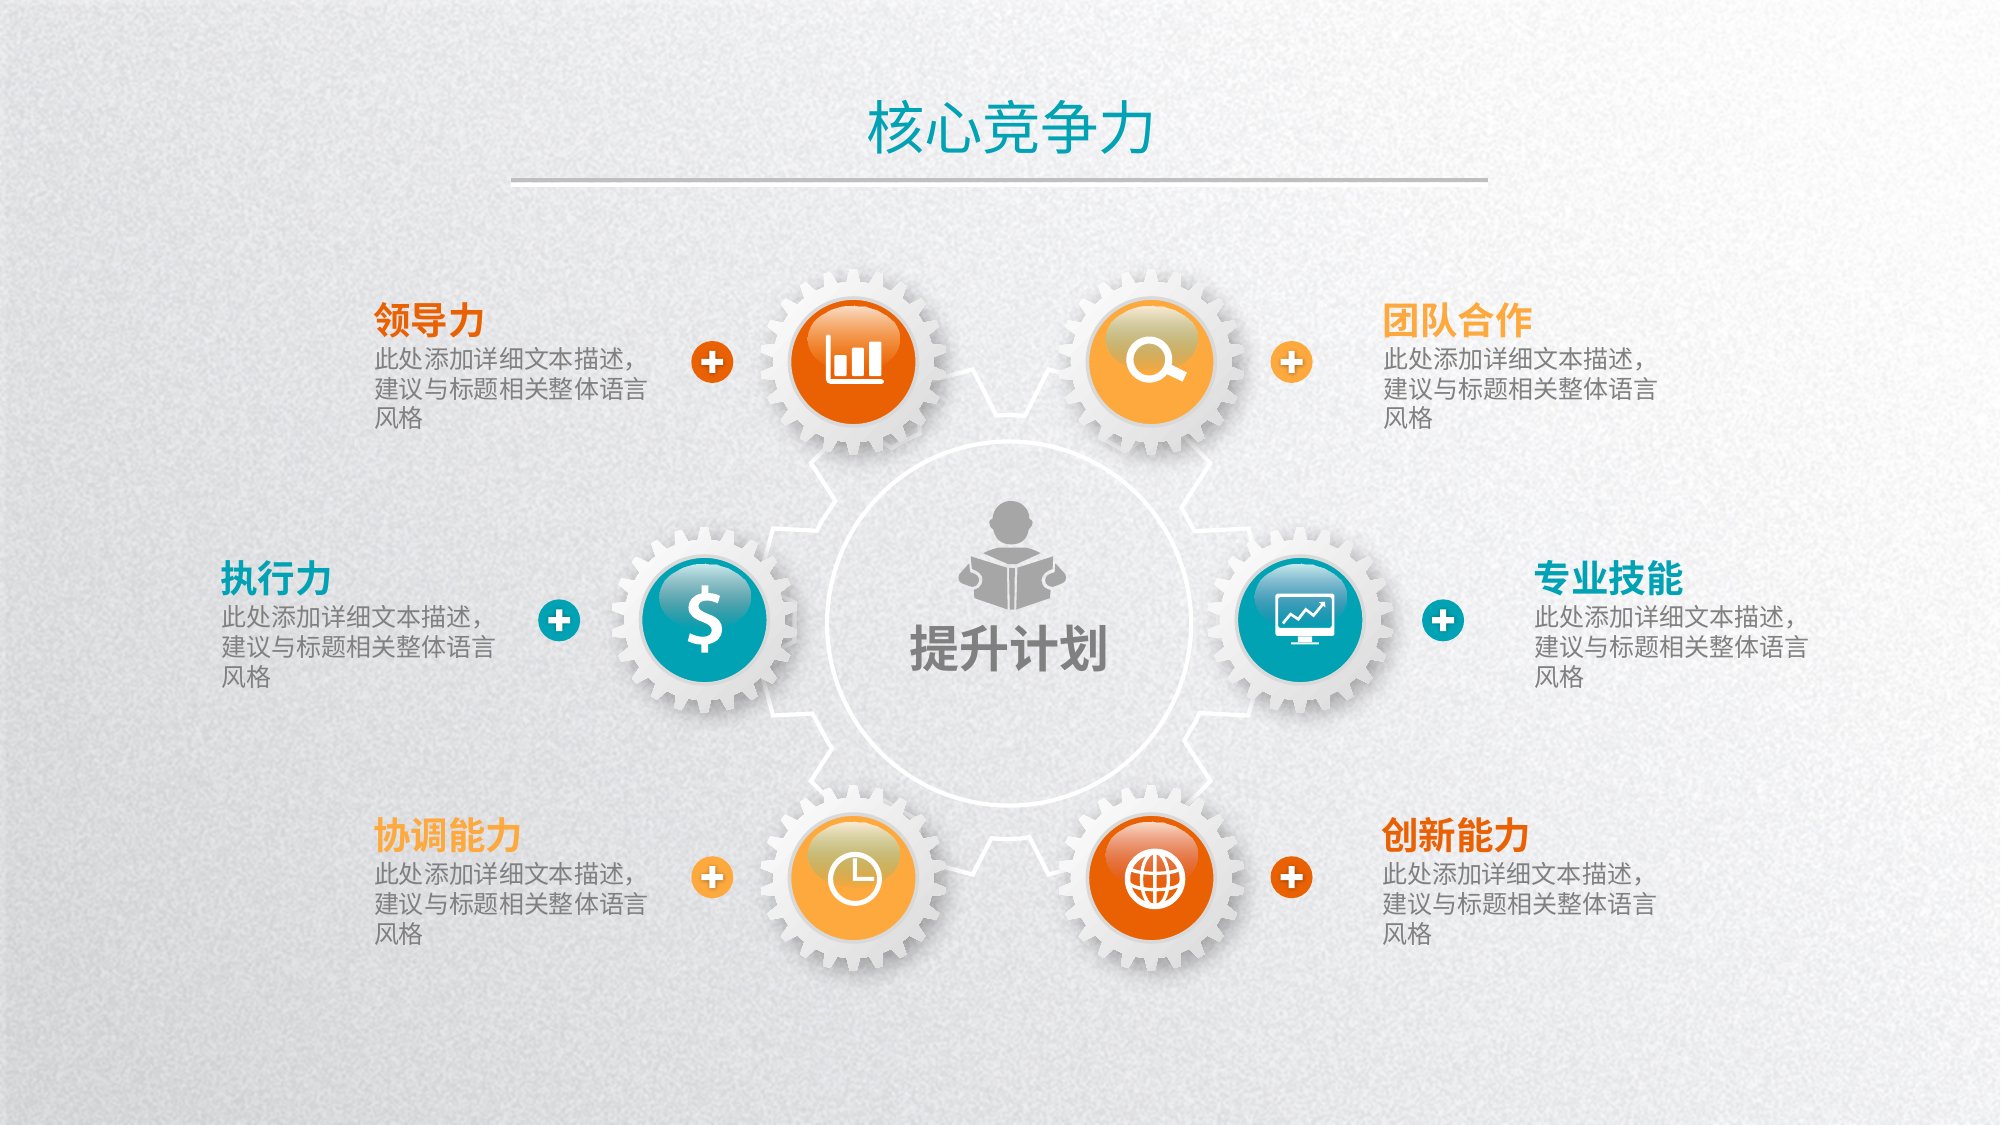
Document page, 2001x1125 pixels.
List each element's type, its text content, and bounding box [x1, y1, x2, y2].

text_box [1518, 548, 1835, 701]
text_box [1058, 269, 1244, 455]
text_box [1368, 289, 1685, 442]
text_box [1270, 856, 1313, 899]
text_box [691, 856, 734, 899]
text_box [1366, 804, 1683, 957]
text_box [205, 548, 526, 701]
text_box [358, 804, 679, 957]
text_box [611, 527, 797, 713]
picture [0, 0, 2001, 1125]
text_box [760, 269, 946, 455]
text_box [358, 289, 679, 442]
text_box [511, 179, 1489, 186]
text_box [1422, 599, 1465, 642]
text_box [760, 785, 946, 971]
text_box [1207, 527, 1393, 713]
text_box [538, 599, 581, 642]
text_box 核心竞争力 [851, 84, 1173, 169]
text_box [756, 368, 1265, 876]
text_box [1270, 340, 1313, 383]
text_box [1058, 785, 1244, 971]
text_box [691, 340, 734, 383]
